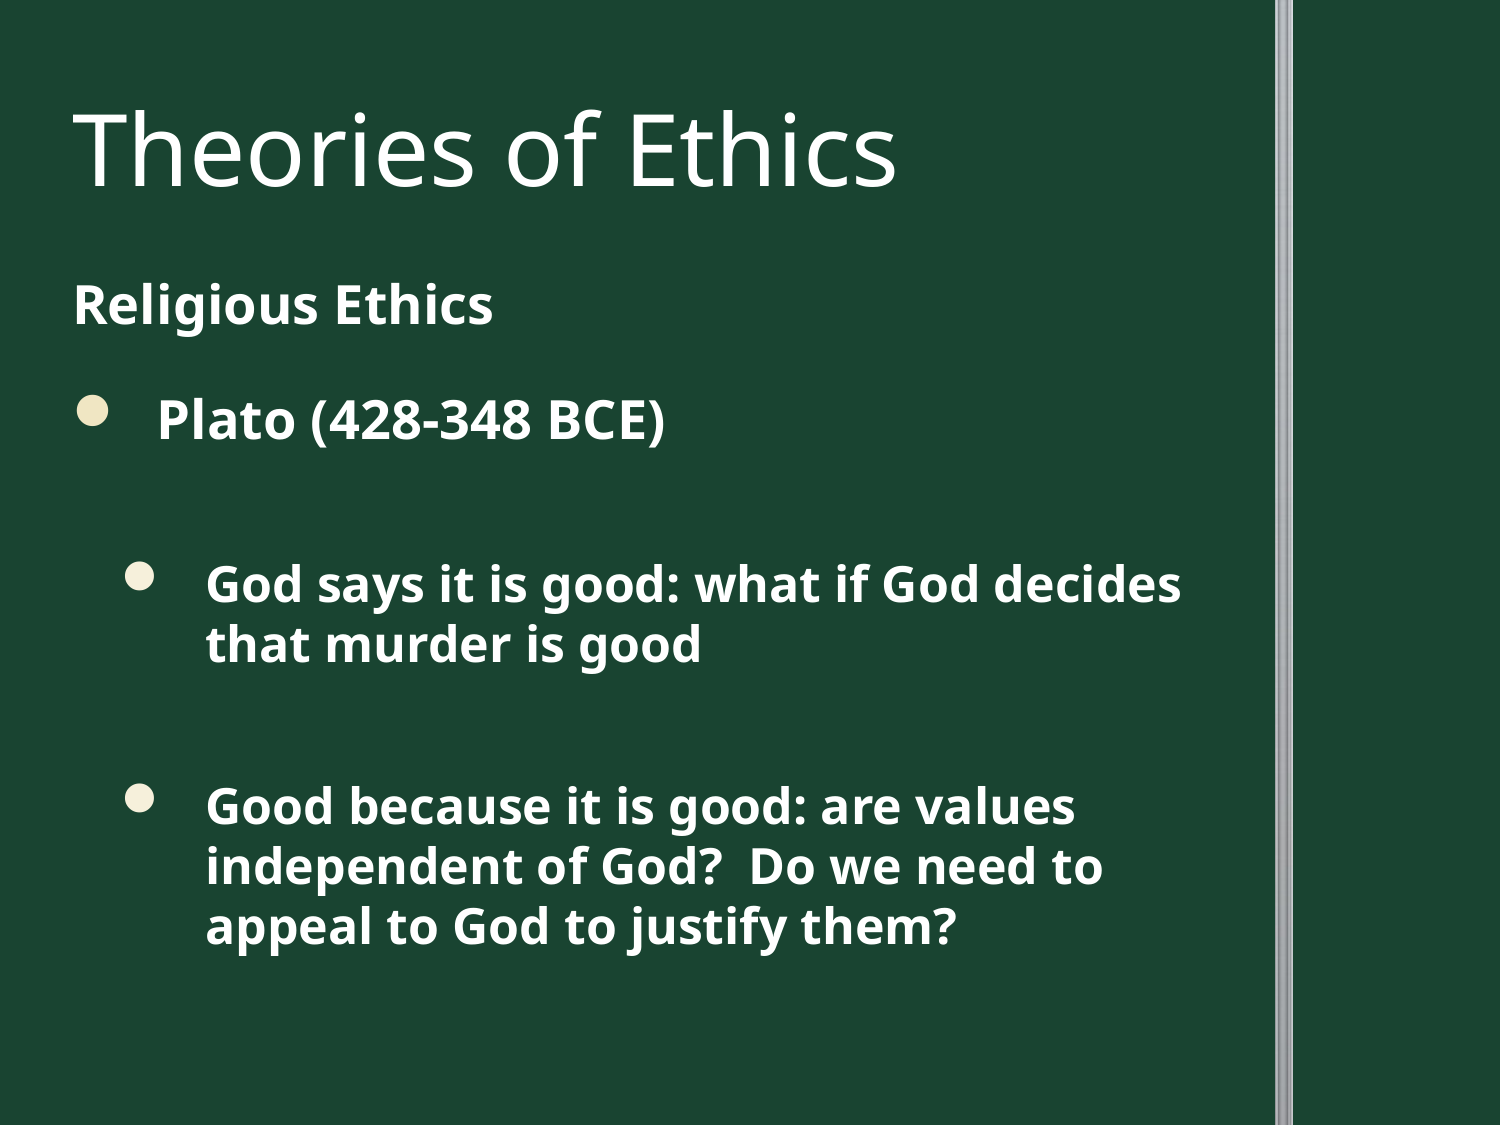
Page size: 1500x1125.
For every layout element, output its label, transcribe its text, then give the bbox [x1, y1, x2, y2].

list Religious Ethics Plato (428-348 BCE) God says it is good: what if God decides that murder is good Good because it is good: are values independent of God? Do we need to appeal to God to justify them? [57, 262, 1268, 1125]
title Theories of Ethics [57, 86, 1220, 207]
picture [1275, 0, 1293, 1125]
